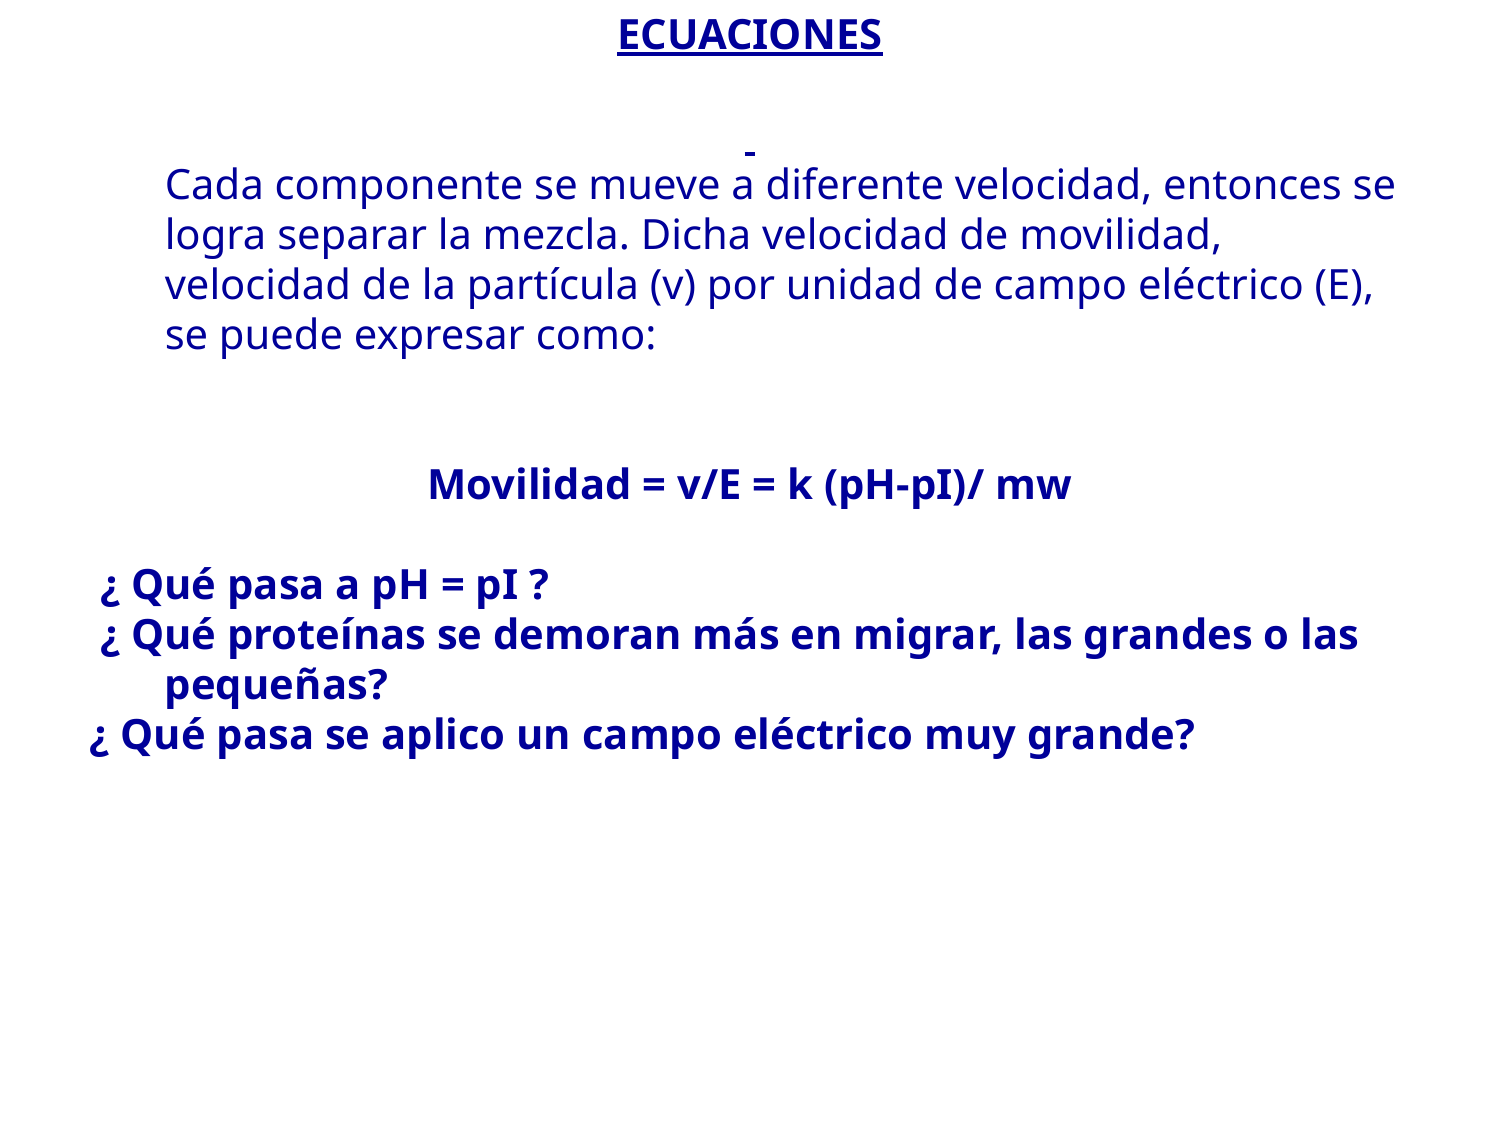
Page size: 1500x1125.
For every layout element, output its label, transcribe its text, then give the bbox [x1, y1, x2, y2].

text_box ECUACIONES Cada componente se mueve a diferente velocidad, entonces se logra separar la mezcla. Dicha velocidad de movilidad, velocidad de la partícula (v) por unidad de campo eléctrico (E), se puede expresar como: Movilidad = v/E = k (pH-pI)/ mw ¿ Qué pasa a pH = pI ? ¿ Qué proteínas se demoran más en migrar, las grandes o las pequeñas? ¿ Qué pasa se aplico un campo eléctrico muy grande? [74, 0, 1425, 400]
